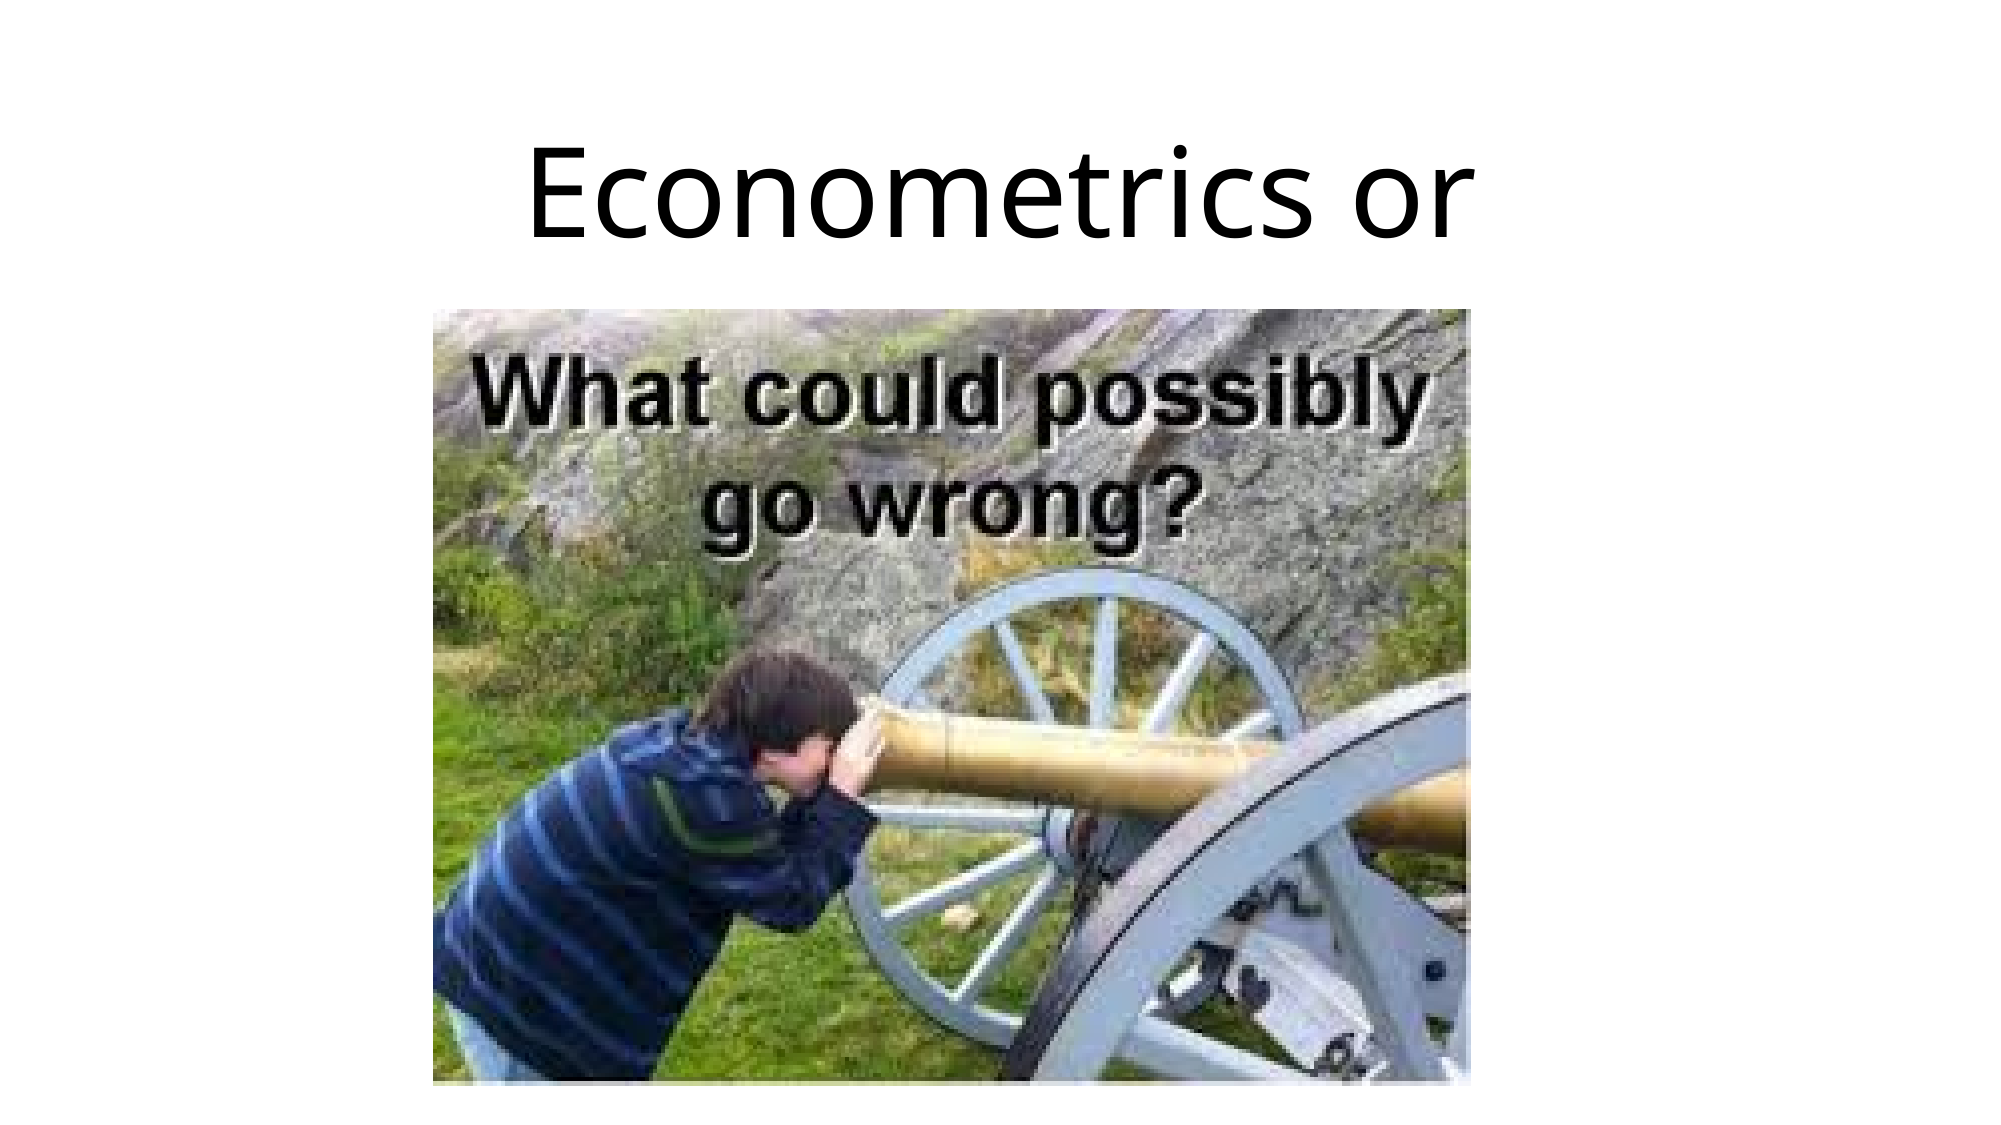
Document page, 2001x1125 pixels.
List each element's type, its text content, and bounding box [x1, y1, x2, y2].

picture [433, 309, 1471, 1086]
title Econometrics or [249, 71, 1750, 273]
